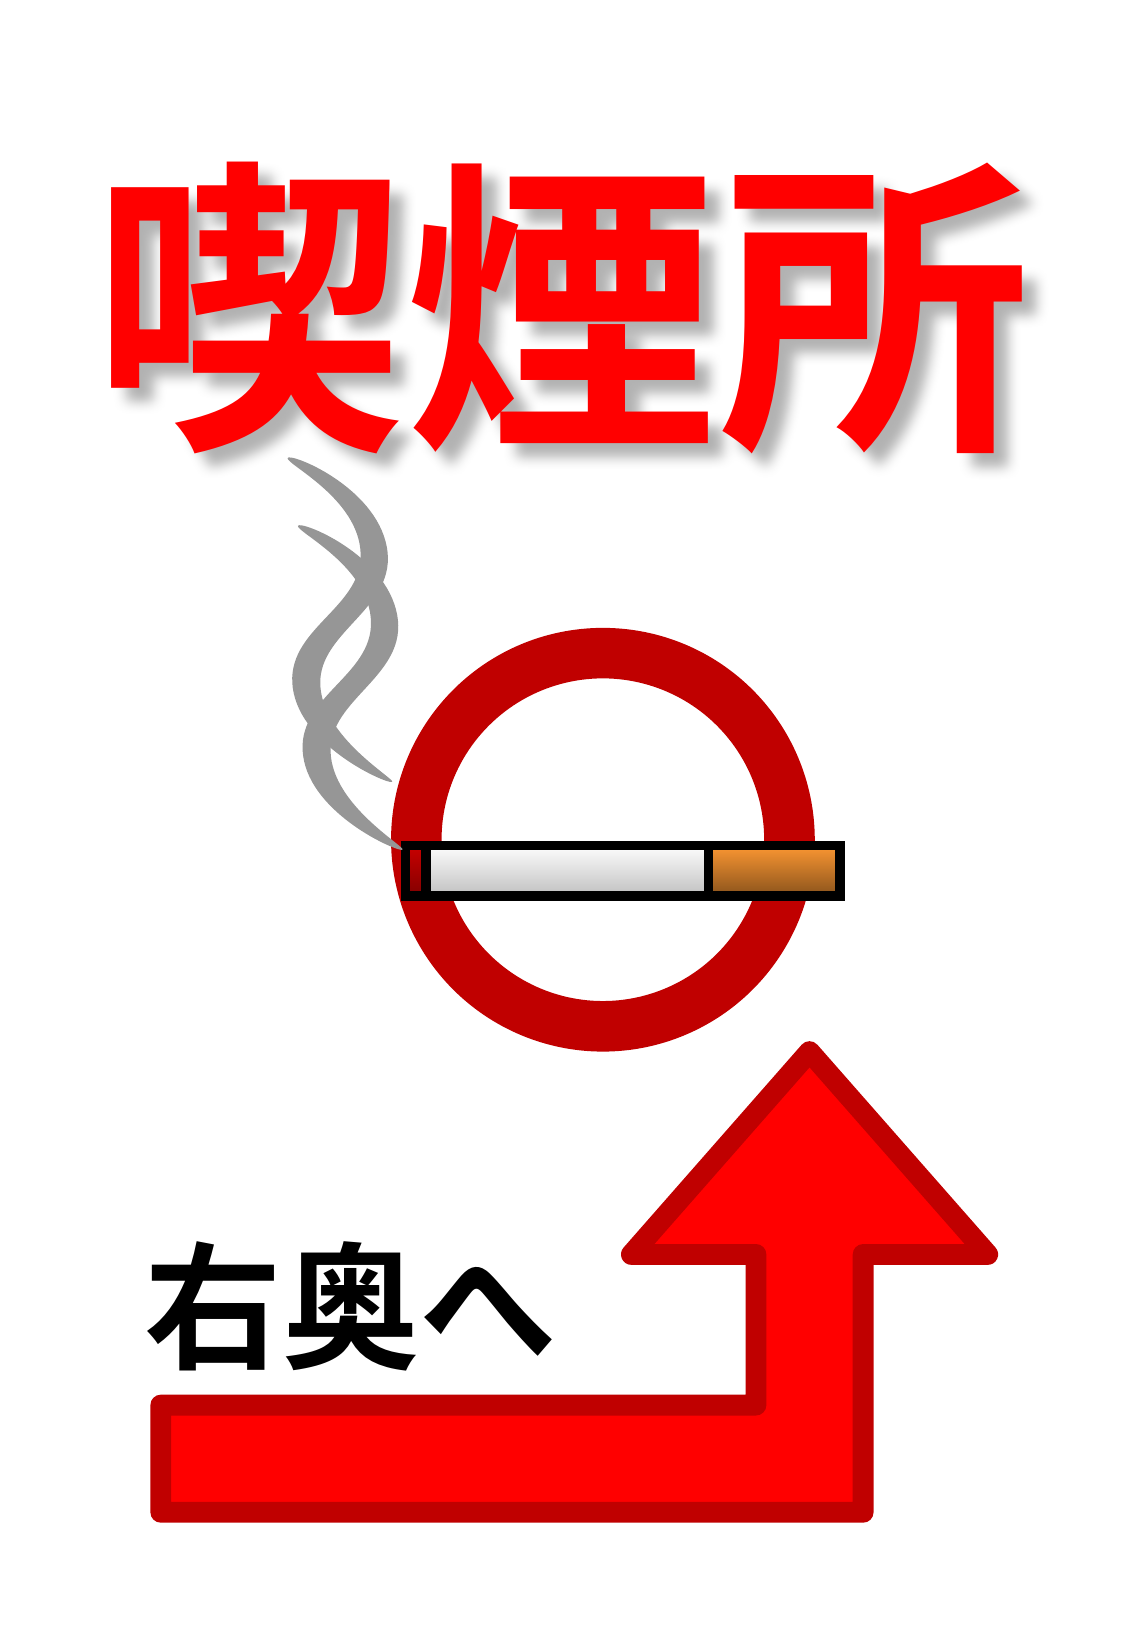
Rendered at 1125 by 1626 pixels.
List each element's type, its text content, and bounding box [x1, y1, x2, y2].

text_box [158, 1060, 990, 1515]
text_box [284, 451, 841, 1052]
text_box 右奥へ [129, 1214, 572, 1394]
text_box 喫煙所 [77, 105, 1048, 496]
